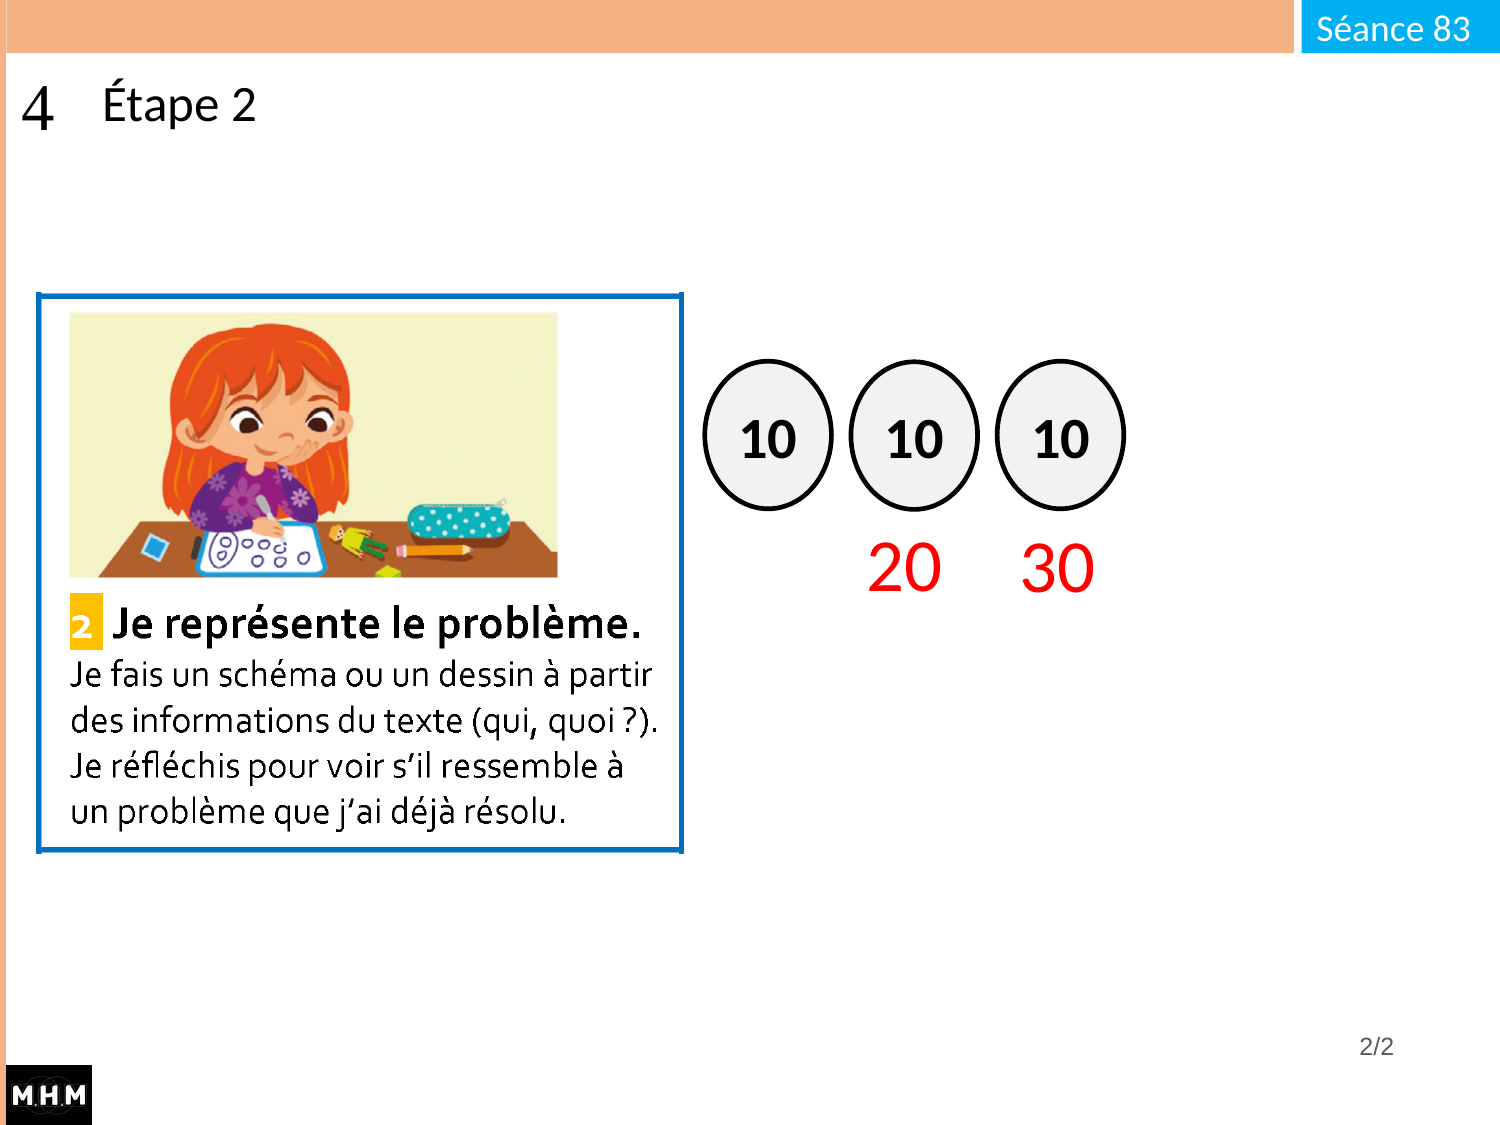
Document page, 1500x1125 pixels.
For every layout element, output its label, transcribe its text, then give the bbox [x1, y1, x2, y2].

text_box 10 [849, 360, 979, 511]
text_box 10 [996, 360, 1125, 510]
text_box 20 [851, 508, 979, 614]
picture [34, 292, 685, 854]
title Étape 2 [87, 32, 1382, 140]
text_box 2/2 [1339, 1022, 1414, 1068]
picture [6, 1065, 92, 1125]
text_box 30 [1004, 510, 1161, 615]
text_box 10 [703, 360, 833, 510]
